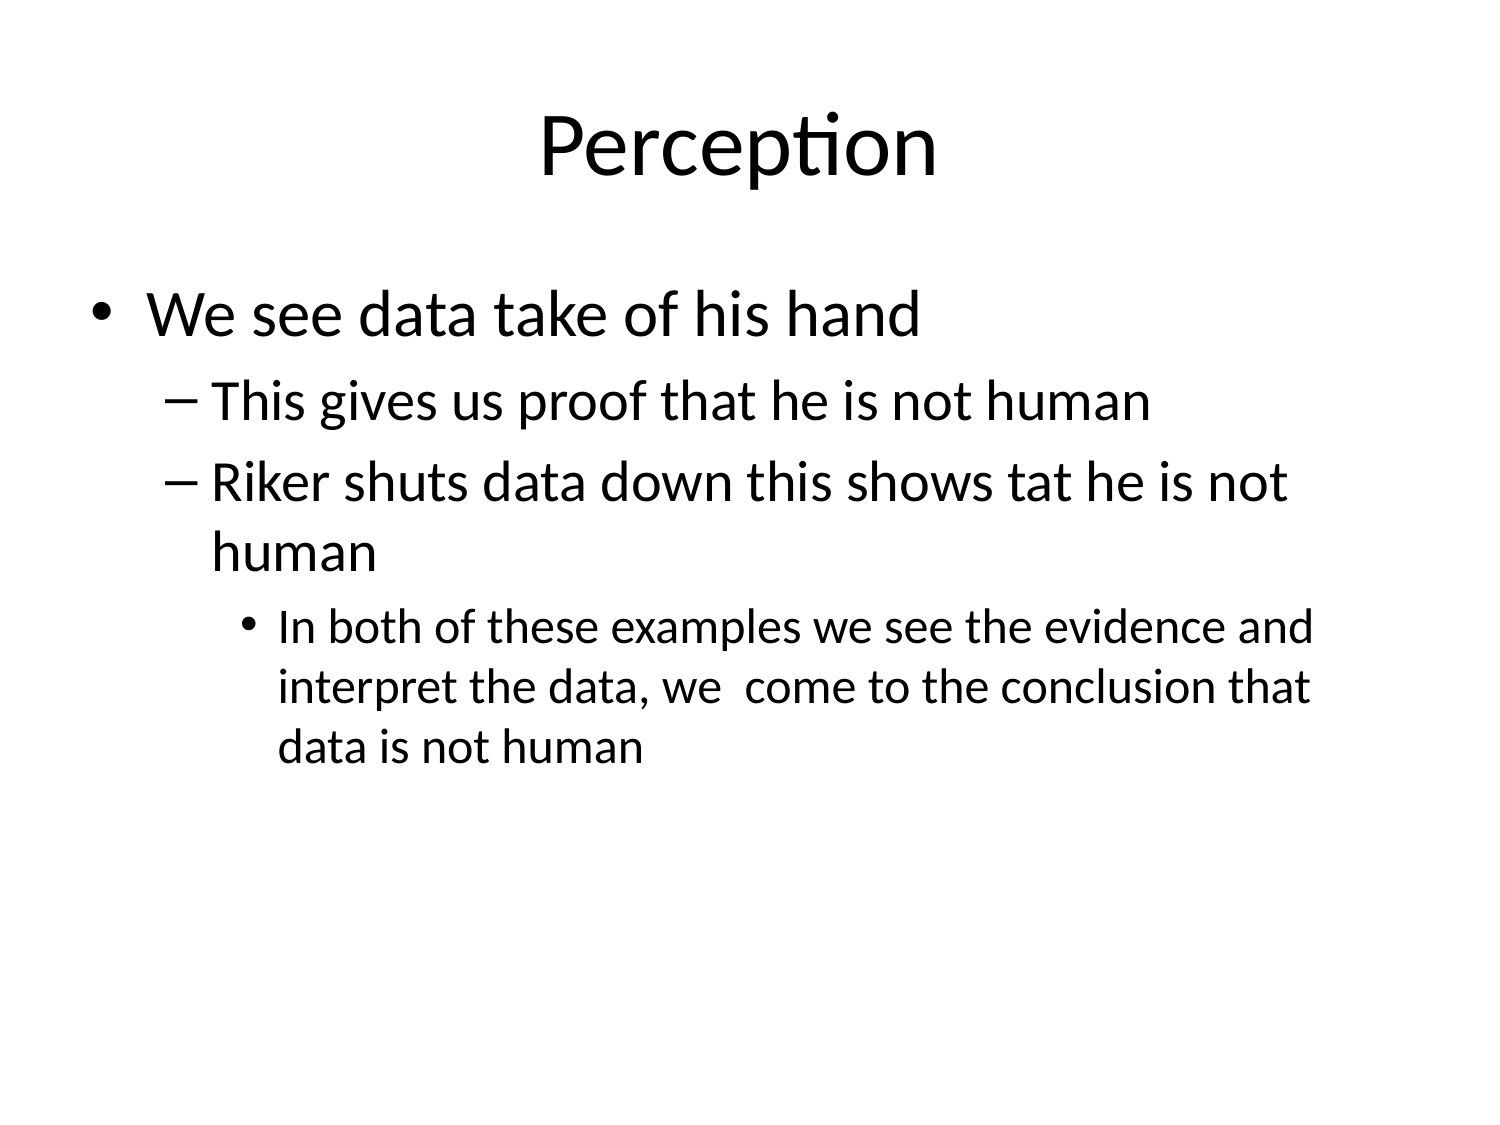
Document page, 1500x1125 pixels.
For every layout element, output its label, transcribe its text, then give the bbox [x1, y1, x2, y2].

list We see data take of his hand This gives us proof that he is not human Riker shuts data down this shows tat he is not human In both of these examples we see the evidence and interpret the data, we come to the conclusion that data is not human [75, 262, 1425, 1005]
title Perception [75, 45, 1425, 233]
